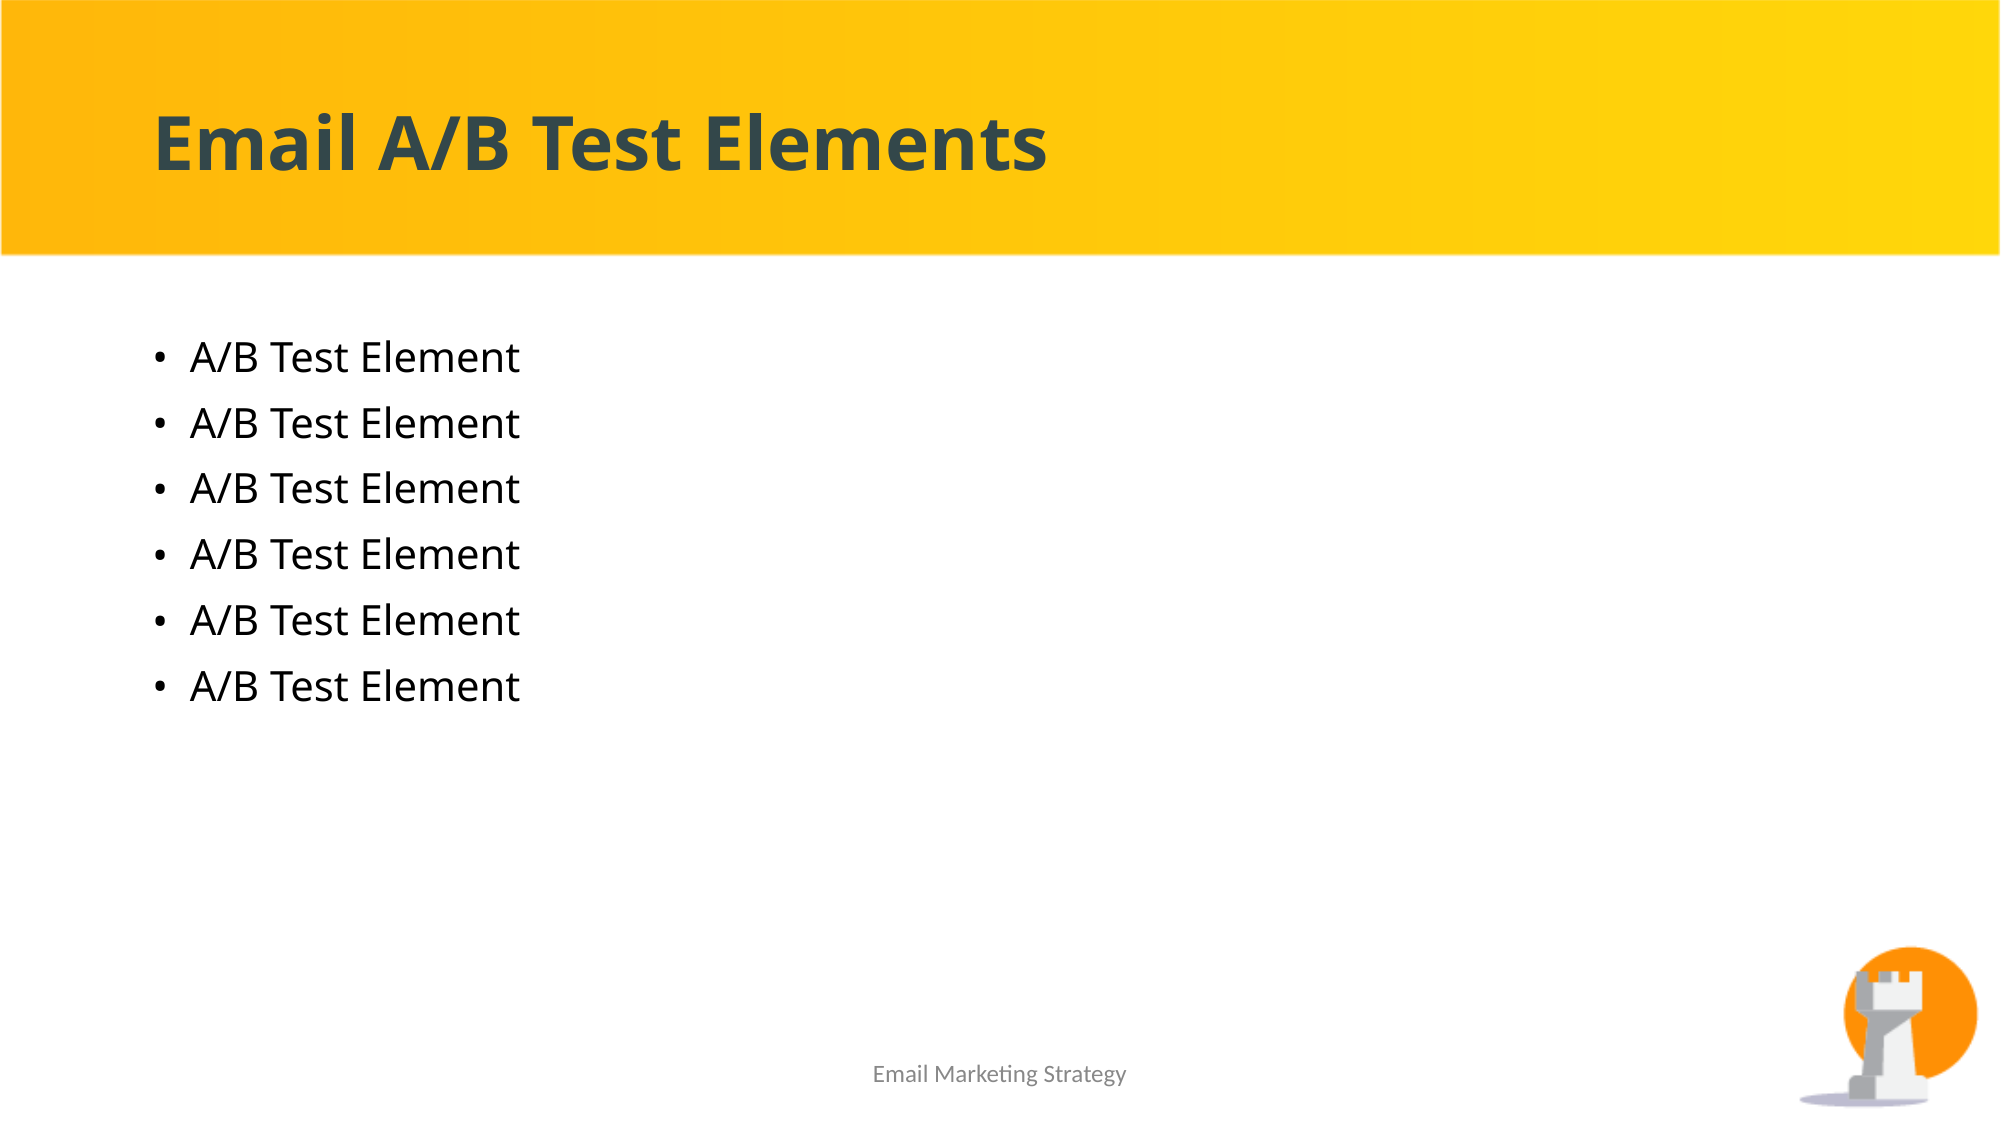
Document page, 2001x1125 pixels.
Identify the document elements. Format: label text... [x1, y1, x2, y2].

title Email A/B Test Elements [137, 37, 1904, 255]
picture [0, 0, 2001, 1125]
footer Email Marketing Strategy [662, 1042, 1338, 1103]
text_box A/B Test Element A/B Test Element A/B Test Element A/B Test Element A/B Test Element A/B Test Element [137, 328, 1863, 1043]
